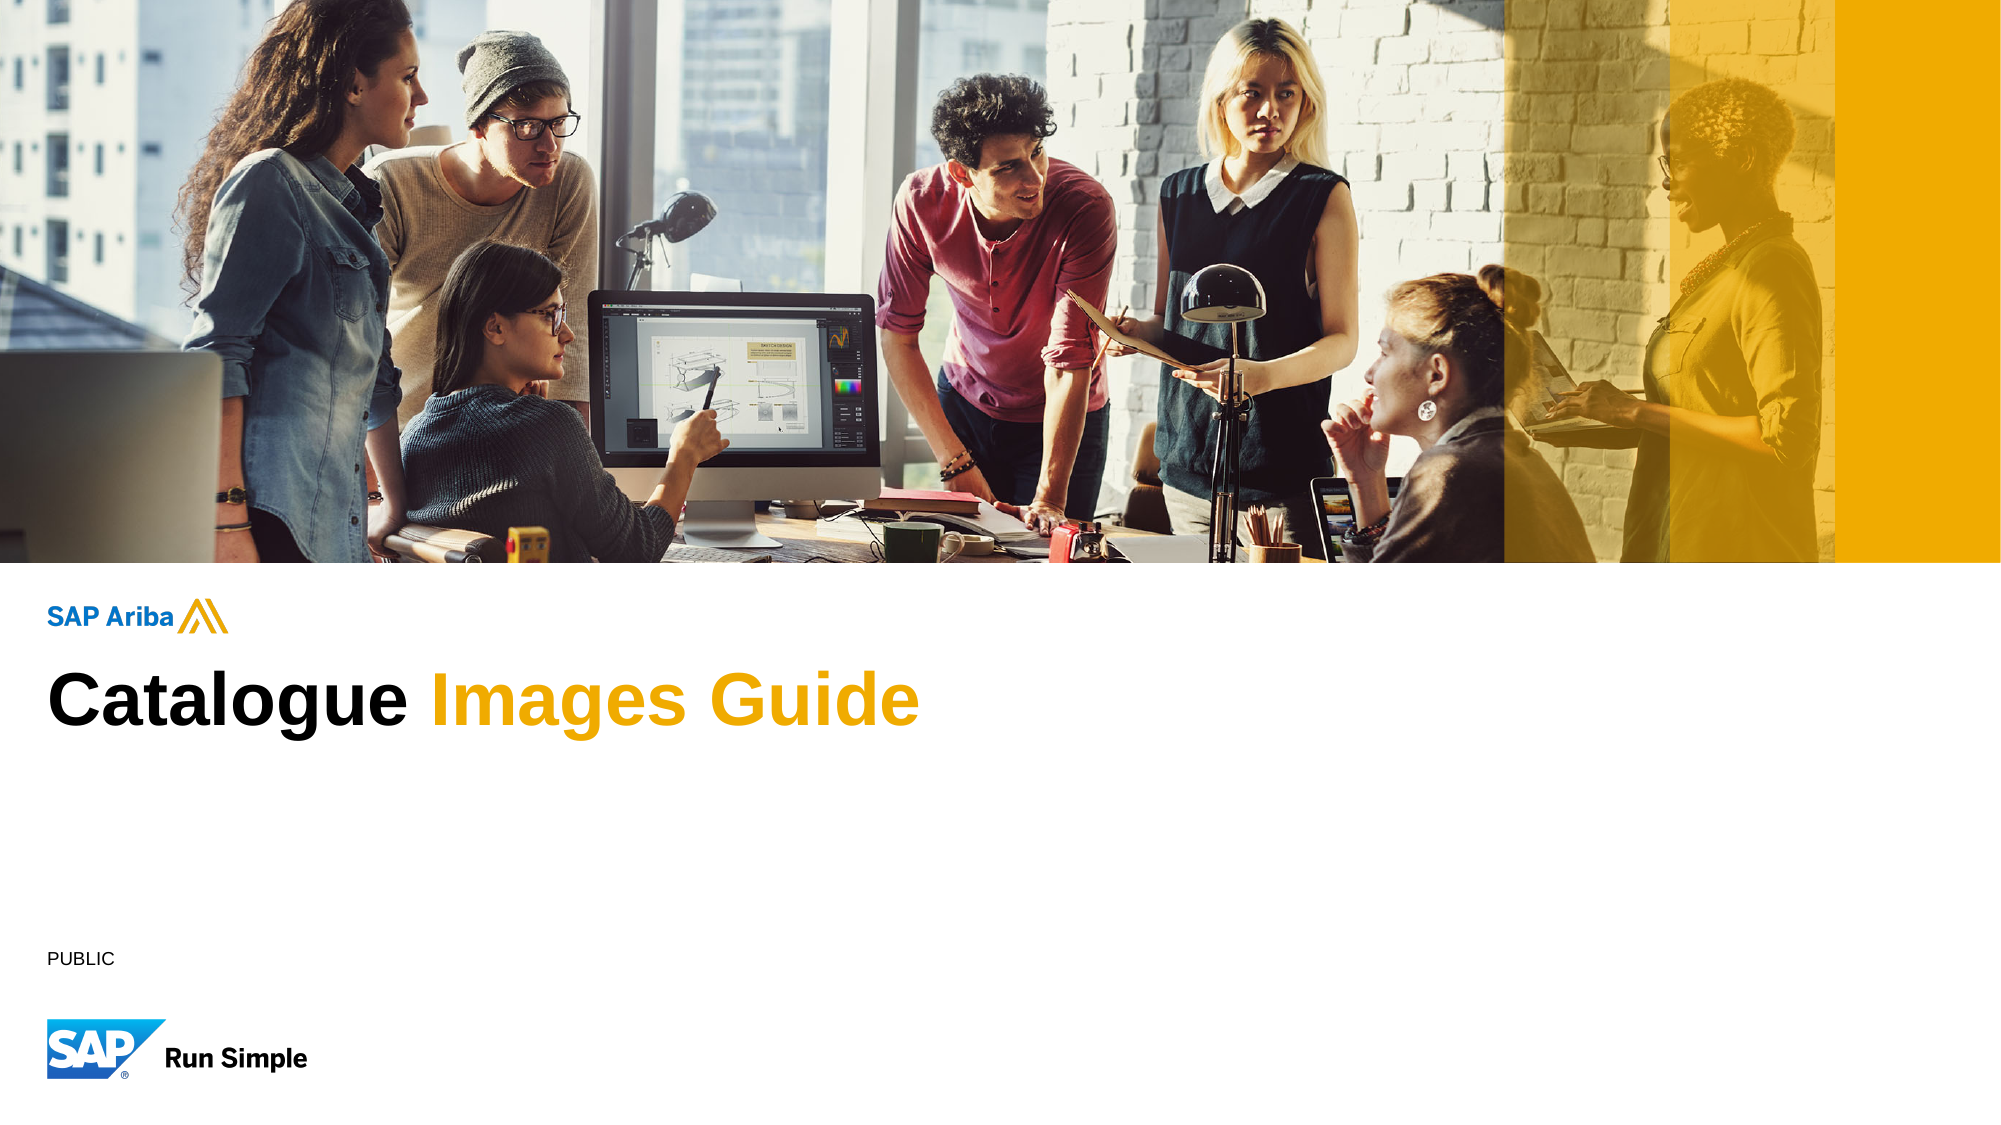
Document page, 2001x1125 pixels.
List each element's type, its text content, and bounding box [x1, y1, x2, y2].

picture [47, 1019, 307, 1079]
picture [0, 0, 1504, 563]
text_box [1504, 0, 2001, 563]
picture [47, 598, 229, 634]
title Catalogue Images Guide [47, 660, 1836, 824]
